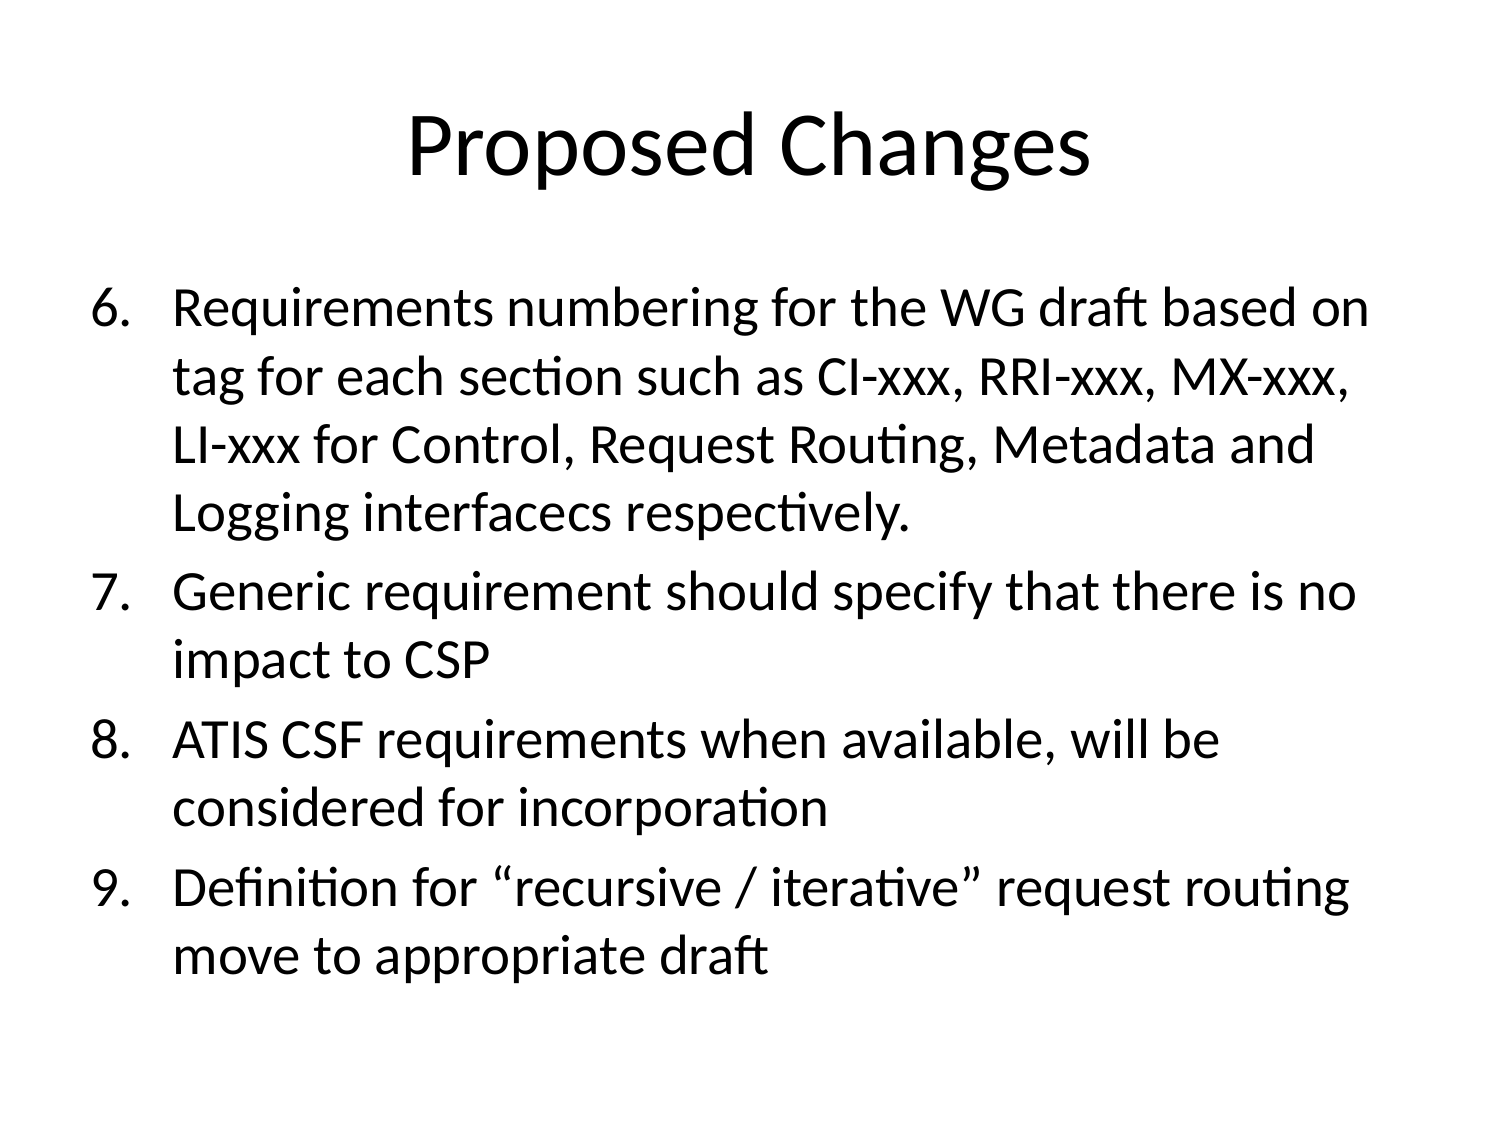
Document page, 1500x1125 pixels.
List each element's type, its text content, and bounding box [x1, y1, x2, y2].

list Requirements numbering for the WG draft based on tag for each section such as CI-xxx, RRI-xxx, MX-xxx, LI-xxx for Control, Request Routing, Metadata and Logging interfacecs respectively. Generic requirement should specify that there is no impact to CSP ATIS CSF requirements when available, will be considered for incorporation Definition for “recursive / iterative” request routing move to appropriate draft [75, 262, 1425, 1005]
title Proposed Changes [75, 45, 1425, 233]
